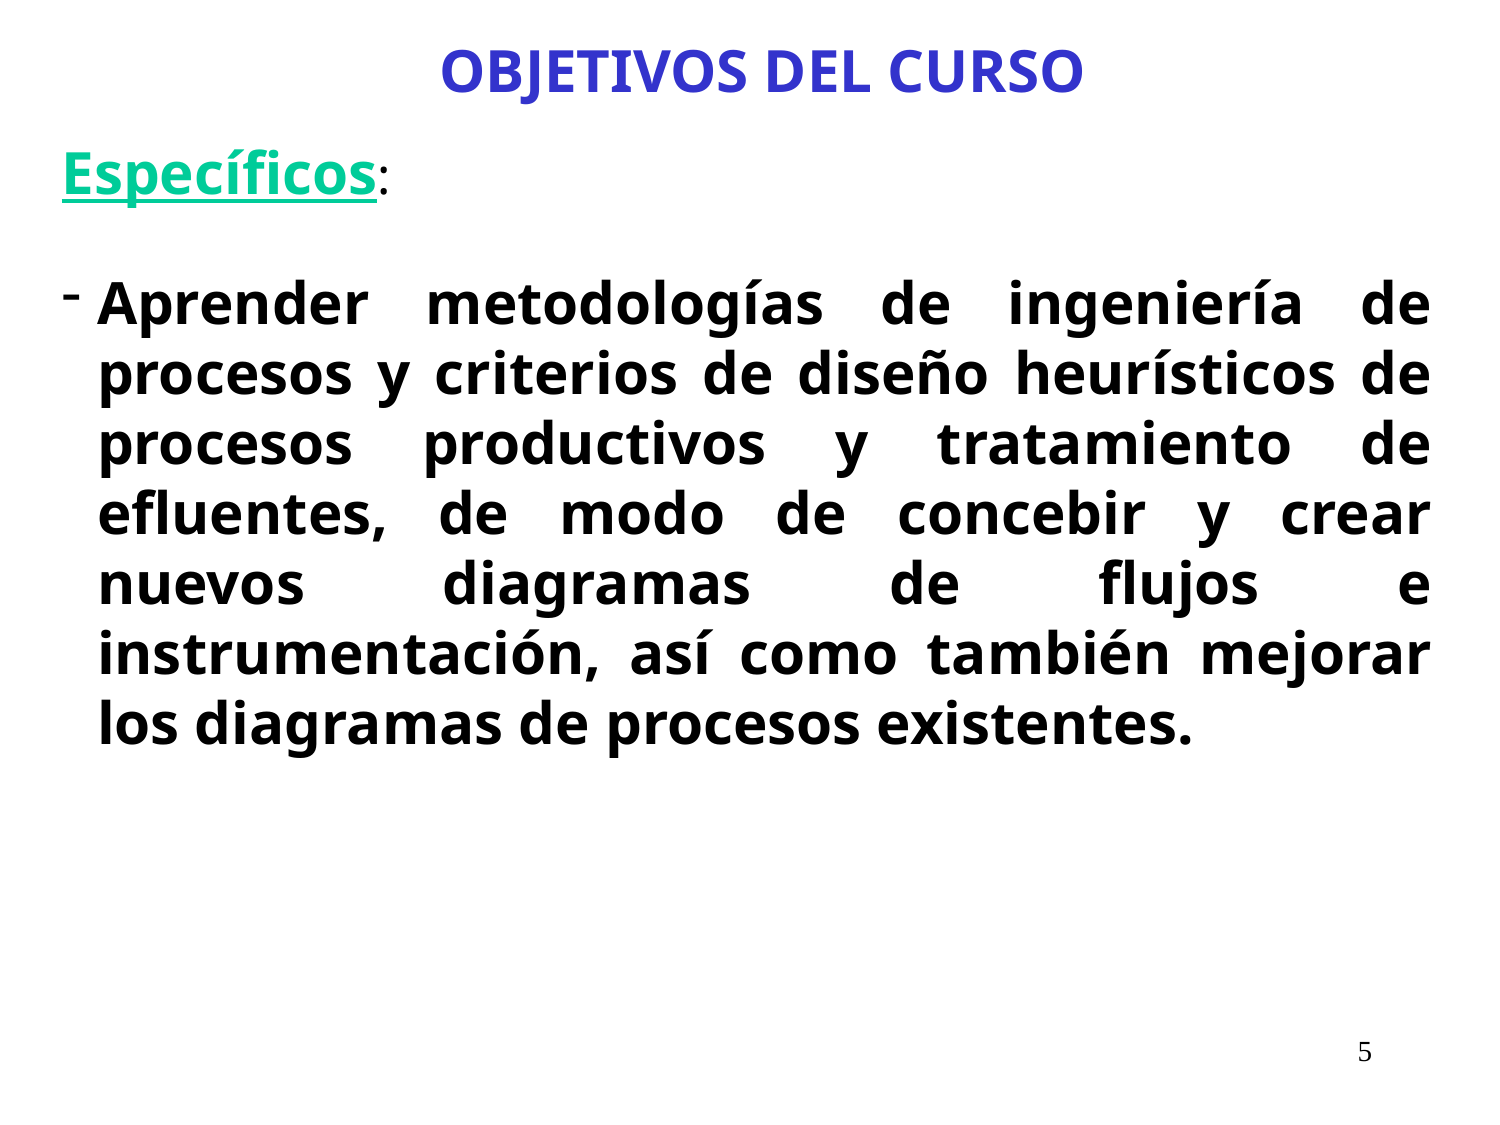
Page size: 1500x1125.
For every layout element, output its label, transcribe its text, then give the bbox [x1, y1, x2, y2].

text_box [74, 212, 1404, 566]
text_box OBJETIVOS DEL CURSO [124, 0, 1400, 128]
slide_number 5 [1074, 1024, 1388, 1101]
text_box Específicos: Aprender metodologías de ingeniería de procesos y criterios de diseño heurísticos de procesos productivos y tratamiento de efluentes, de modo de concebir y crear nuevos diagramas de flujos e instrumentación, así como también mejorar los diagramas de procesos existentes. [46, 128, 1447, 764]
